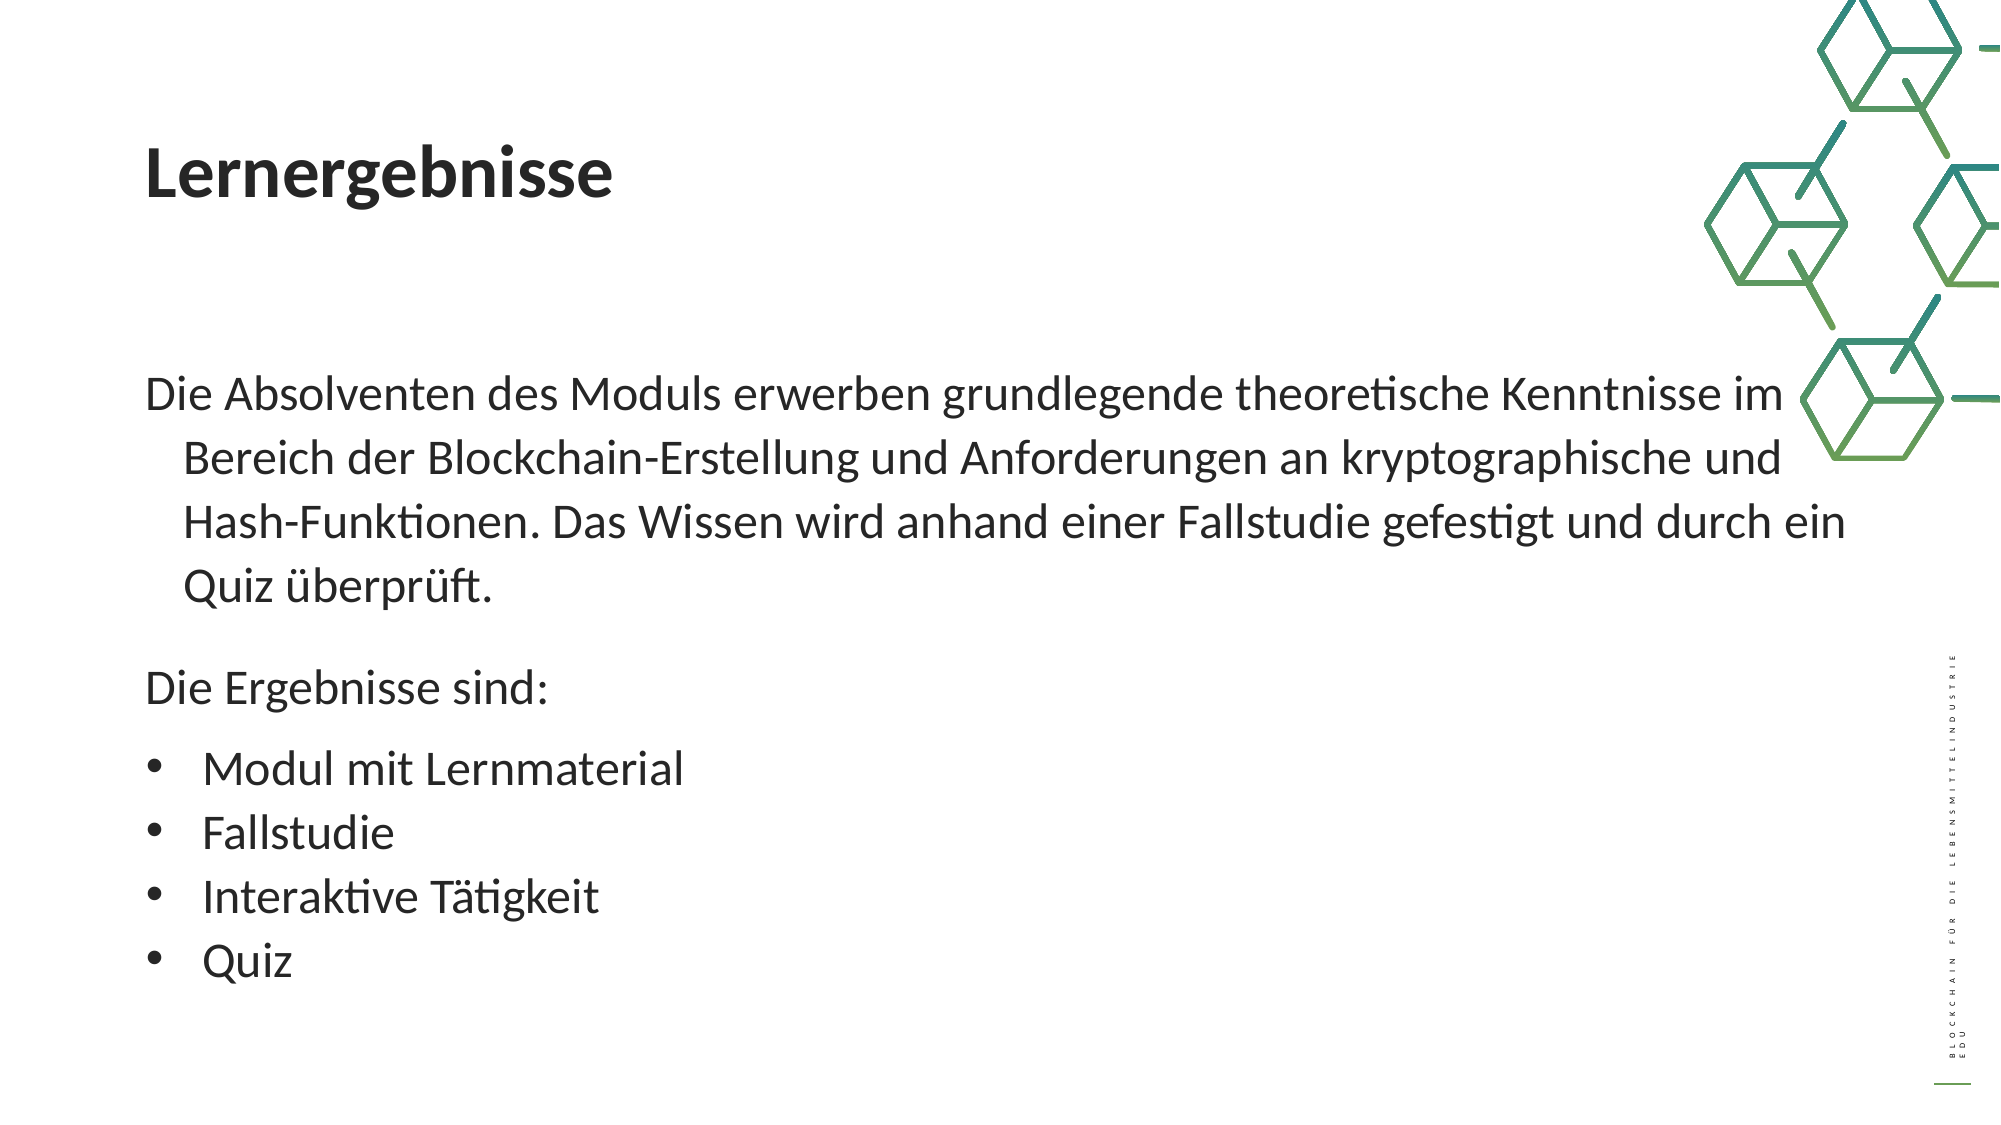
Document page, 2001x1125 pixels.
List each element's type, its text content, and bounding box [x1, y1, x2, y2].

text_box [1704, 0, 2000, 461]
list Lernergebnisse [130, 124, 1704, 337]
list Die Absolventen des Moduls erwerben grundlegende theoretische Kenntnisse im Bereich der Blockchain-Erstellung und Anforderungen an kryptographische und Hash-Funktionen. Das Wissen wird anhand einer Fallstudie gefestigt und durch ein Quiz überprüft. Die Ergebnisse sind: Modul mit Lernmaterial Fallstudie Interaktive Tätigkeit Quiz [130, 348, 1869, 1035]
